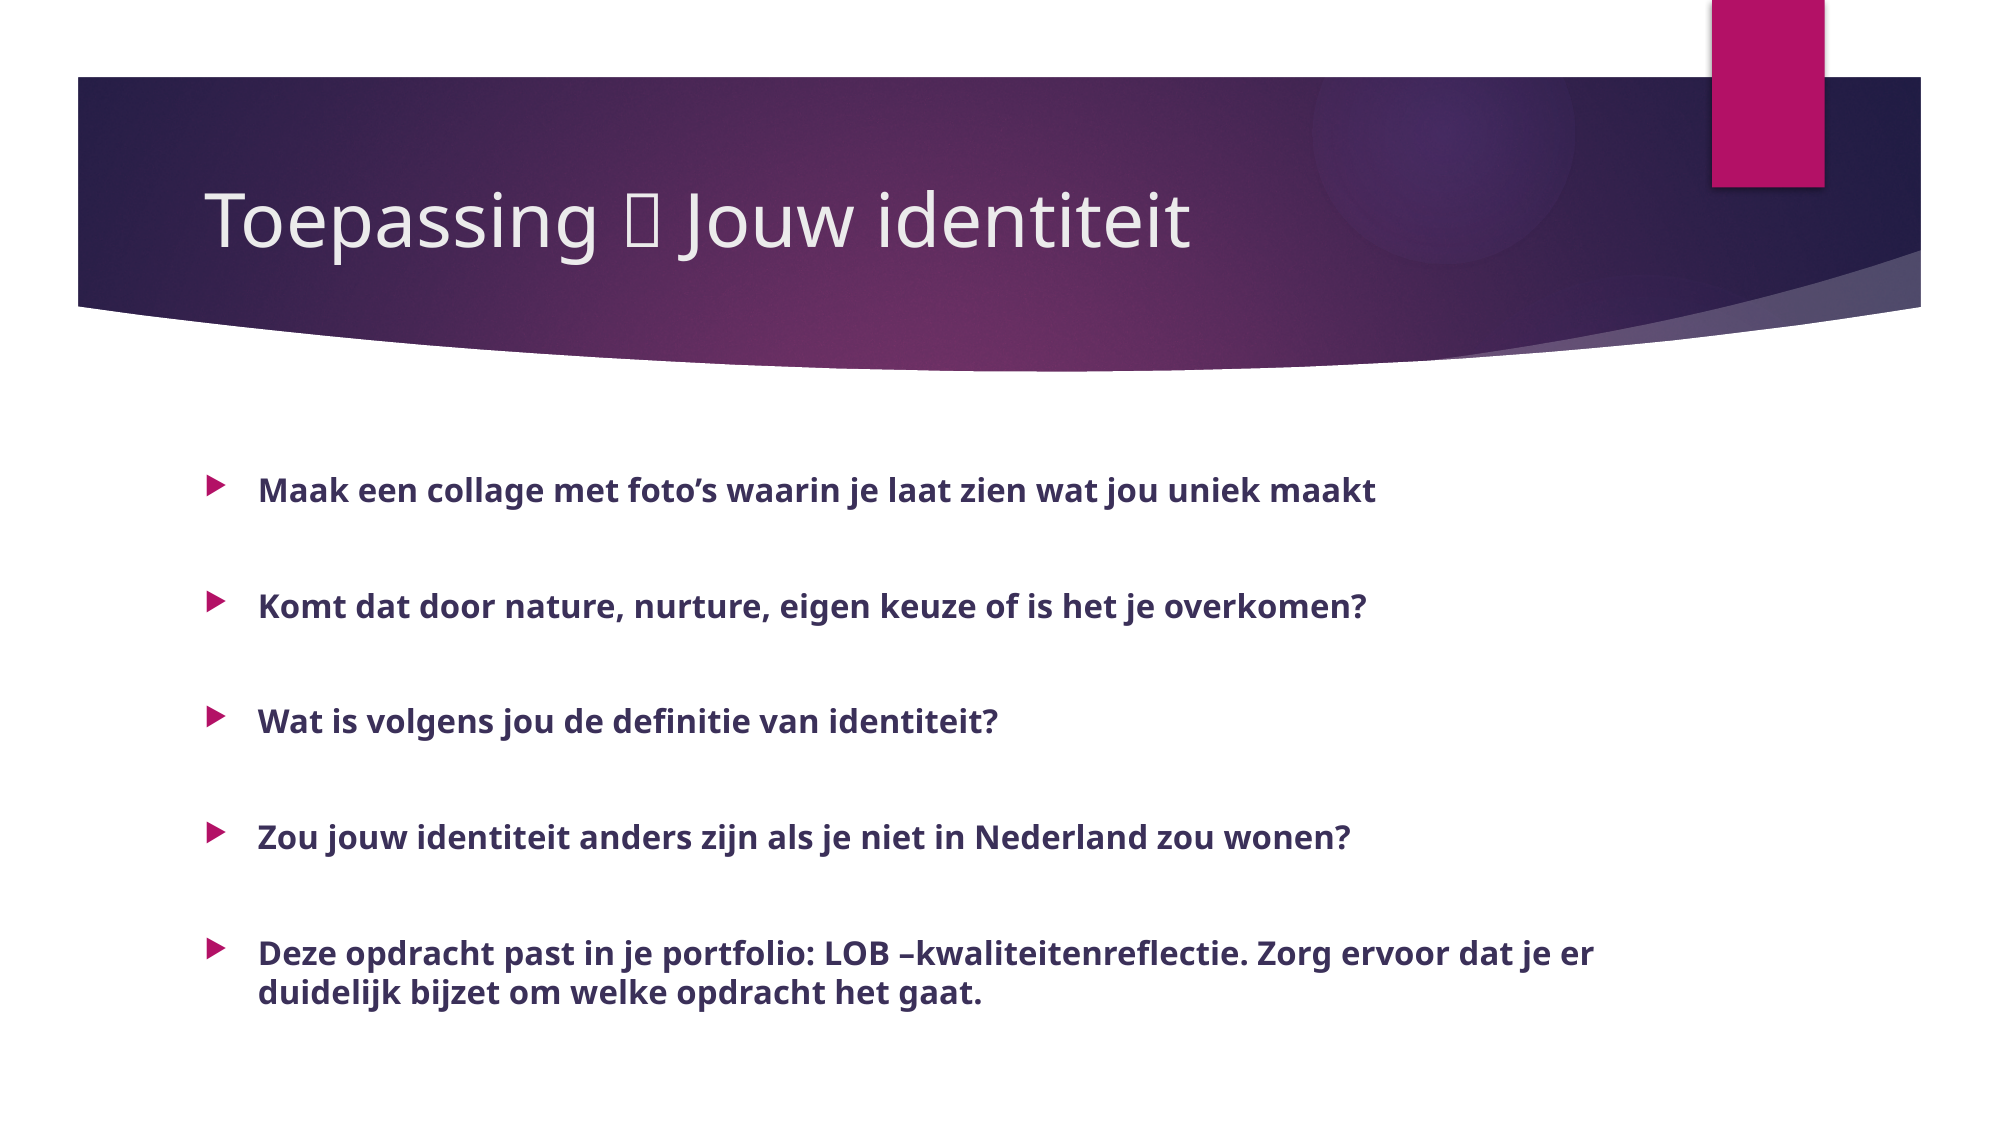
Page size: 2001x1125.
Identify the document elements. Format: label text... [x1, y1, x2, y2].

list Maak een collage met foto’s waarin je laat zien wat jou uniek maakt Komt dat door nature, nurture, eigen keuze of is het je overkomen? Wat is volgens jou de definitie van identiteit? Zou jouw identiteit anders zijn als je niet in Nederland zou wonen? Deze opdracht past in je portfolio: LOB –kwaliteitenreflectie. Zorg ervoor dat je er duidelijk bijzet om welke opdracht het gaat. [189, 462, 1638, 1023]
title Toepassing  Jouw identiteit [189, 159, 1627, 276]
